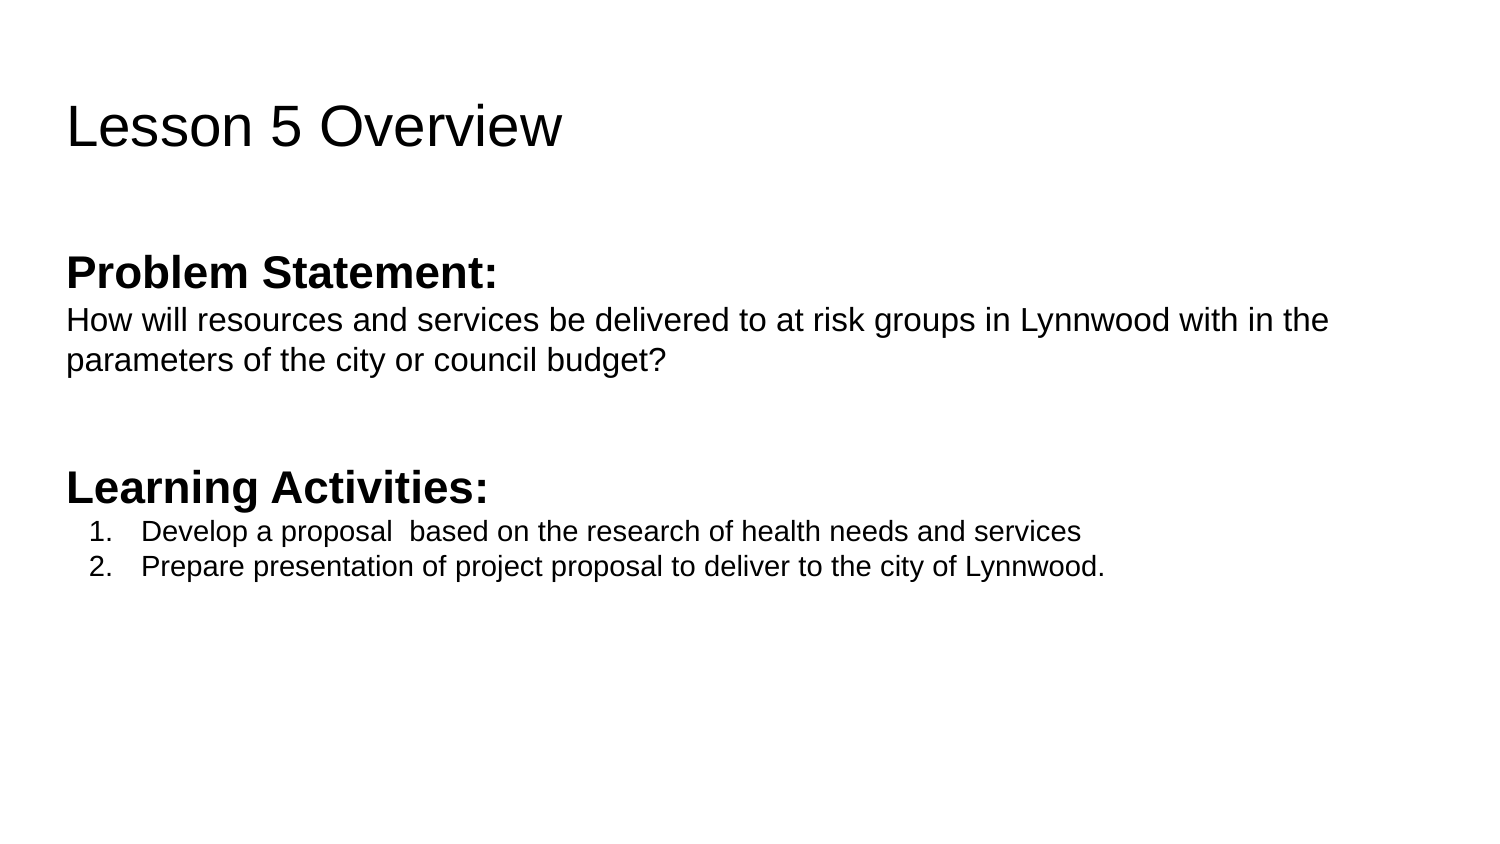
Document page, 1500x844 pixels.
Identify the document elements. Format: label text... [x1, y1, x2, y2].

text_box Problem Statement: How will resources and services be delivered to at risk groups in Lynnwood with in the parameters of the city or council budget? Learning Activities: Develop a proposal based on the research of health needs and services Prepare presentation of project proposal to deliver to the city of Lynnwood. [51, 228, 1415, 721]
title Lesson 5 Overview [51, 72, 1449, 167]
